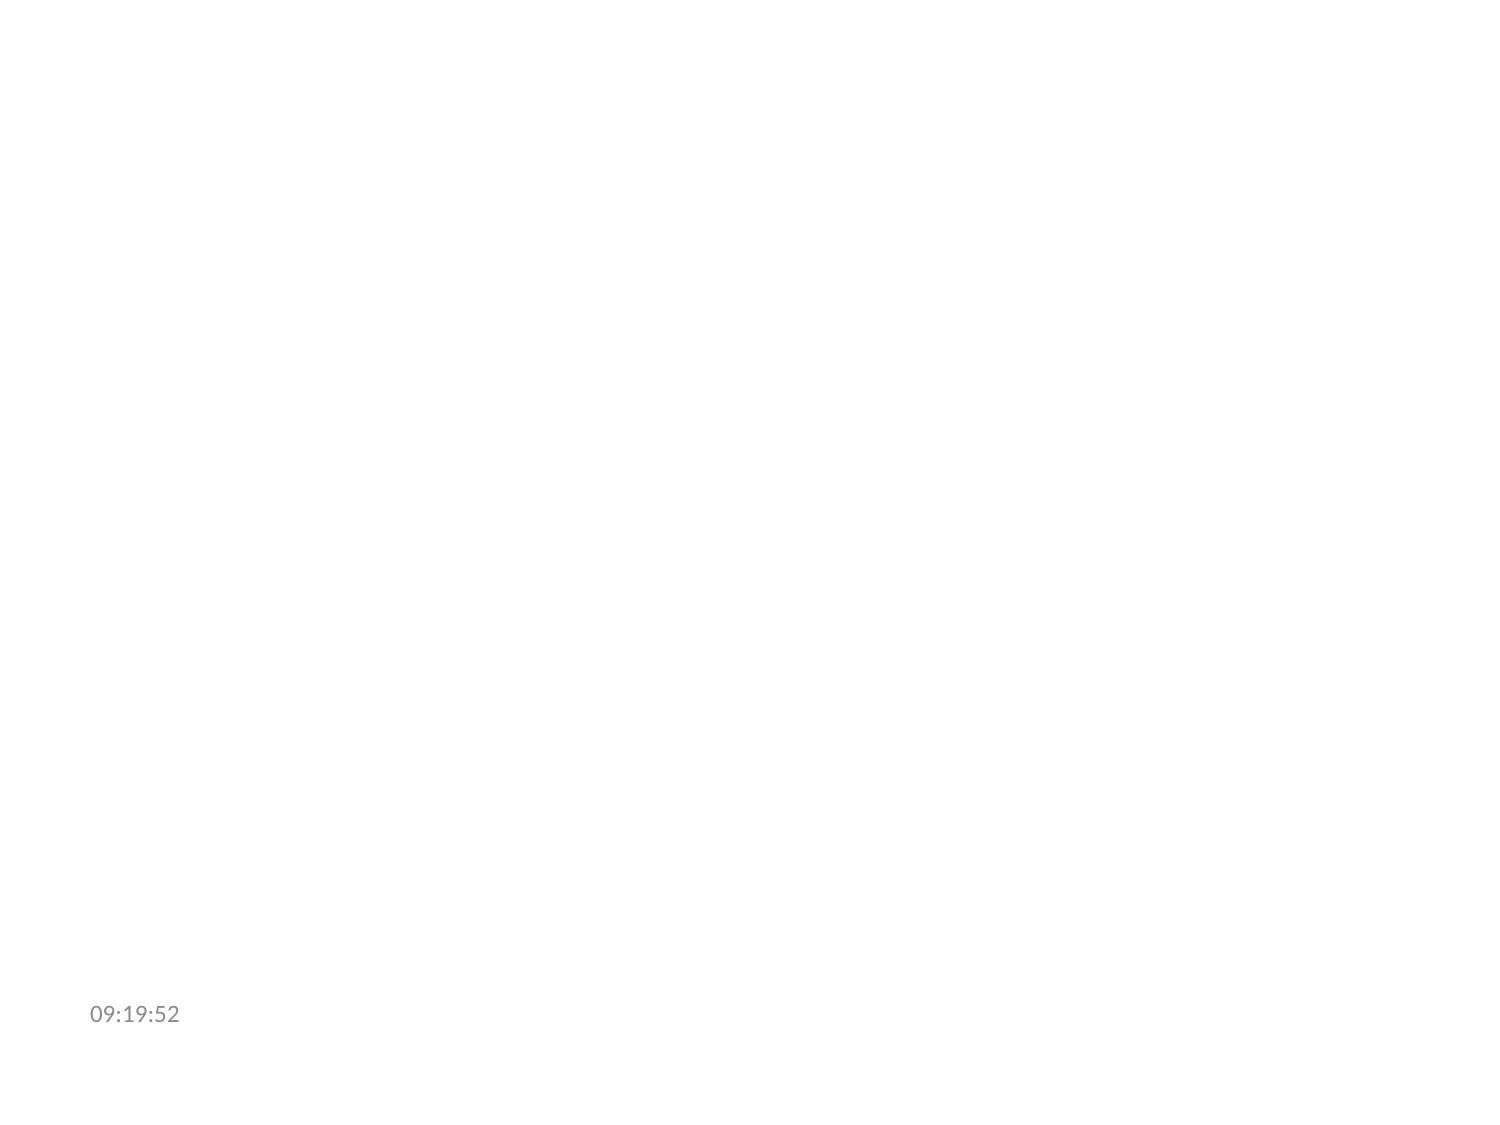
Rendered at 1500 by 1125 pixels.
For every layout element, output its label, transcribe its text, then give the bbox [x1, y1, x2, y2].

text_box 15:35:09 [75, 982, 425, 1043]
